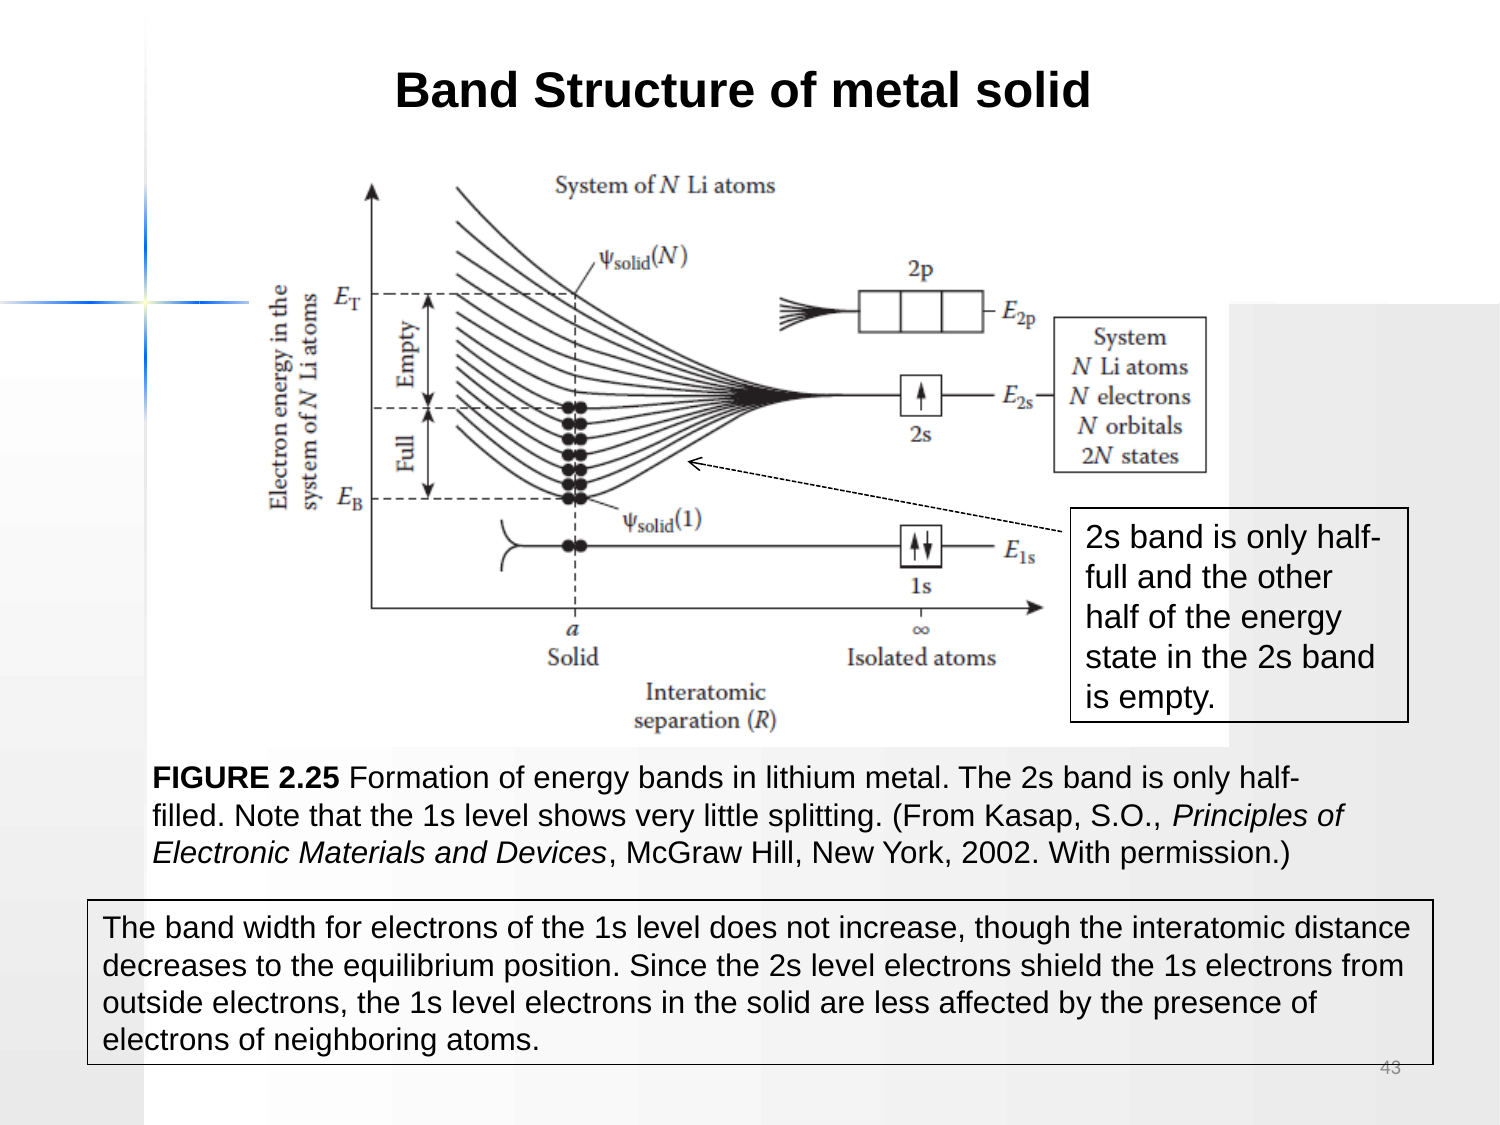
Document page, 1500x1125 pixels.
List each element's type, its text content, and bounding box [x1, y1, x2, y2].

text_box The band width for electrons of the 1s level does not increase, though the interatomic distance decreases to the equilibrium position. Since the 2s level electrons shield the 1s electrons from outside electrons, the 1s level electrons in the solid are less affected by the presence of electrons of neighboring atoms. [87, 899, 1433, 1065]
text_box 2s band is only half-full and the other half of the energy state in the 2s band is empty. [1232, 507, 1408, 723]
picture [249, 162, 1229, 748]
text_box FIGURE 2.25 Formation of energy bands in lithium metal. The 2s band is only half-filled. Note that the 1s level shows very little splitting. (From Kasap, S.O., Principles of Electronic Materials and Devices, McGraw Hill, New York, 2002. With permission.) [137, 749, 1363, 877]
text_box Band Structure of metal solid [379, 49, 1108, 125]
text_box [687, 461, 1063, 532]
